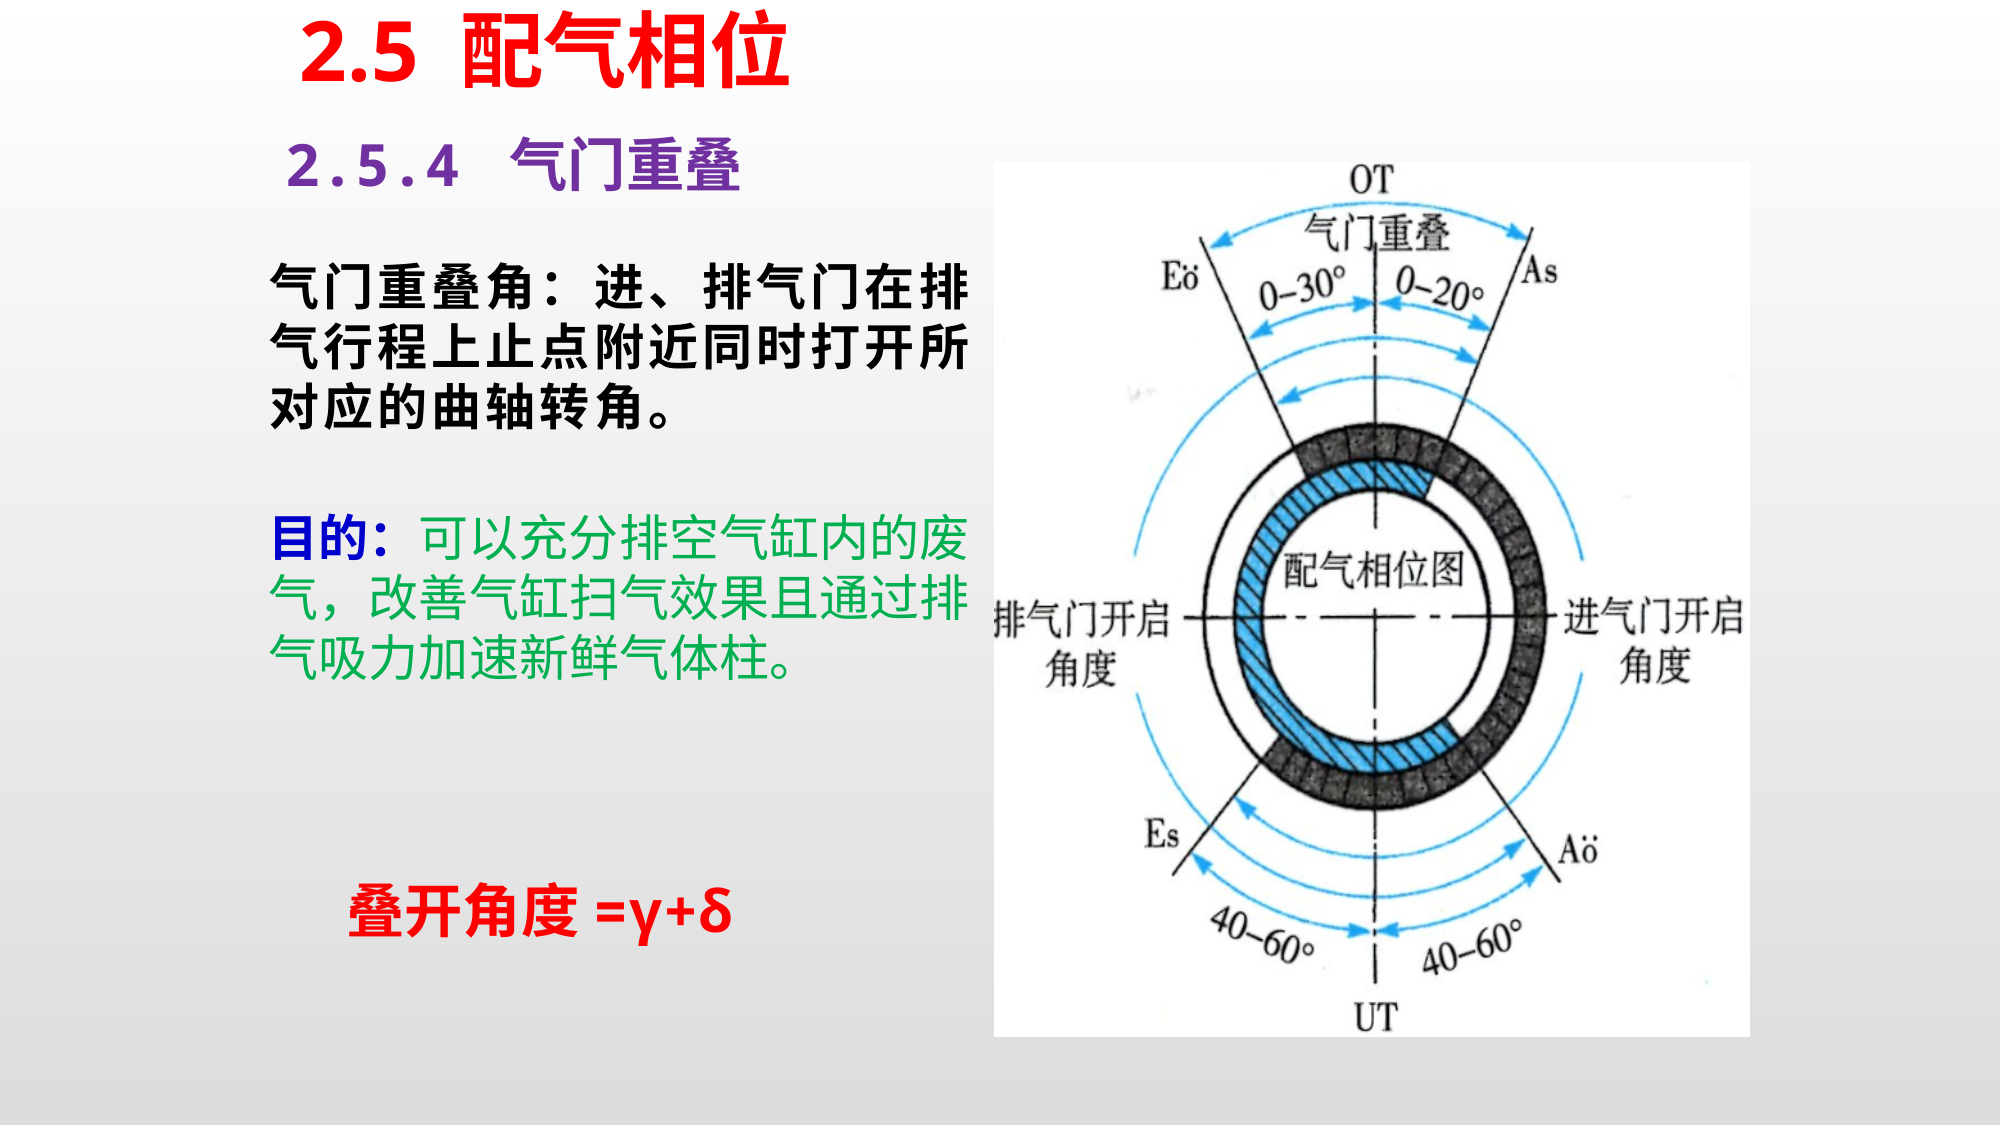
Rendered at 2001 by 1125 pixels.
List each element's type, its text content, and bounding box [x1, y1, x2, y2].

text_box 2.5.4 气门重叠 [271, 120, 933, 206]
text_box 目的：可以充分排空气缸内的废气，改善气缸扫气效果且通过排气吸力加速新鲜气体柱。 [254, 498, 994, 694]
picture [994, 162, 1751, 1037]
text_box 叠开角度=γ+δ [331, 866, 945, 952]
title 气门重叠角：进、排气门在排气行程上止点附近同时打开所对应的曲轴转角。 [254, 281, 994, 469]
text_box 2.5 配气相位 [284, 53, 1053, 142]
